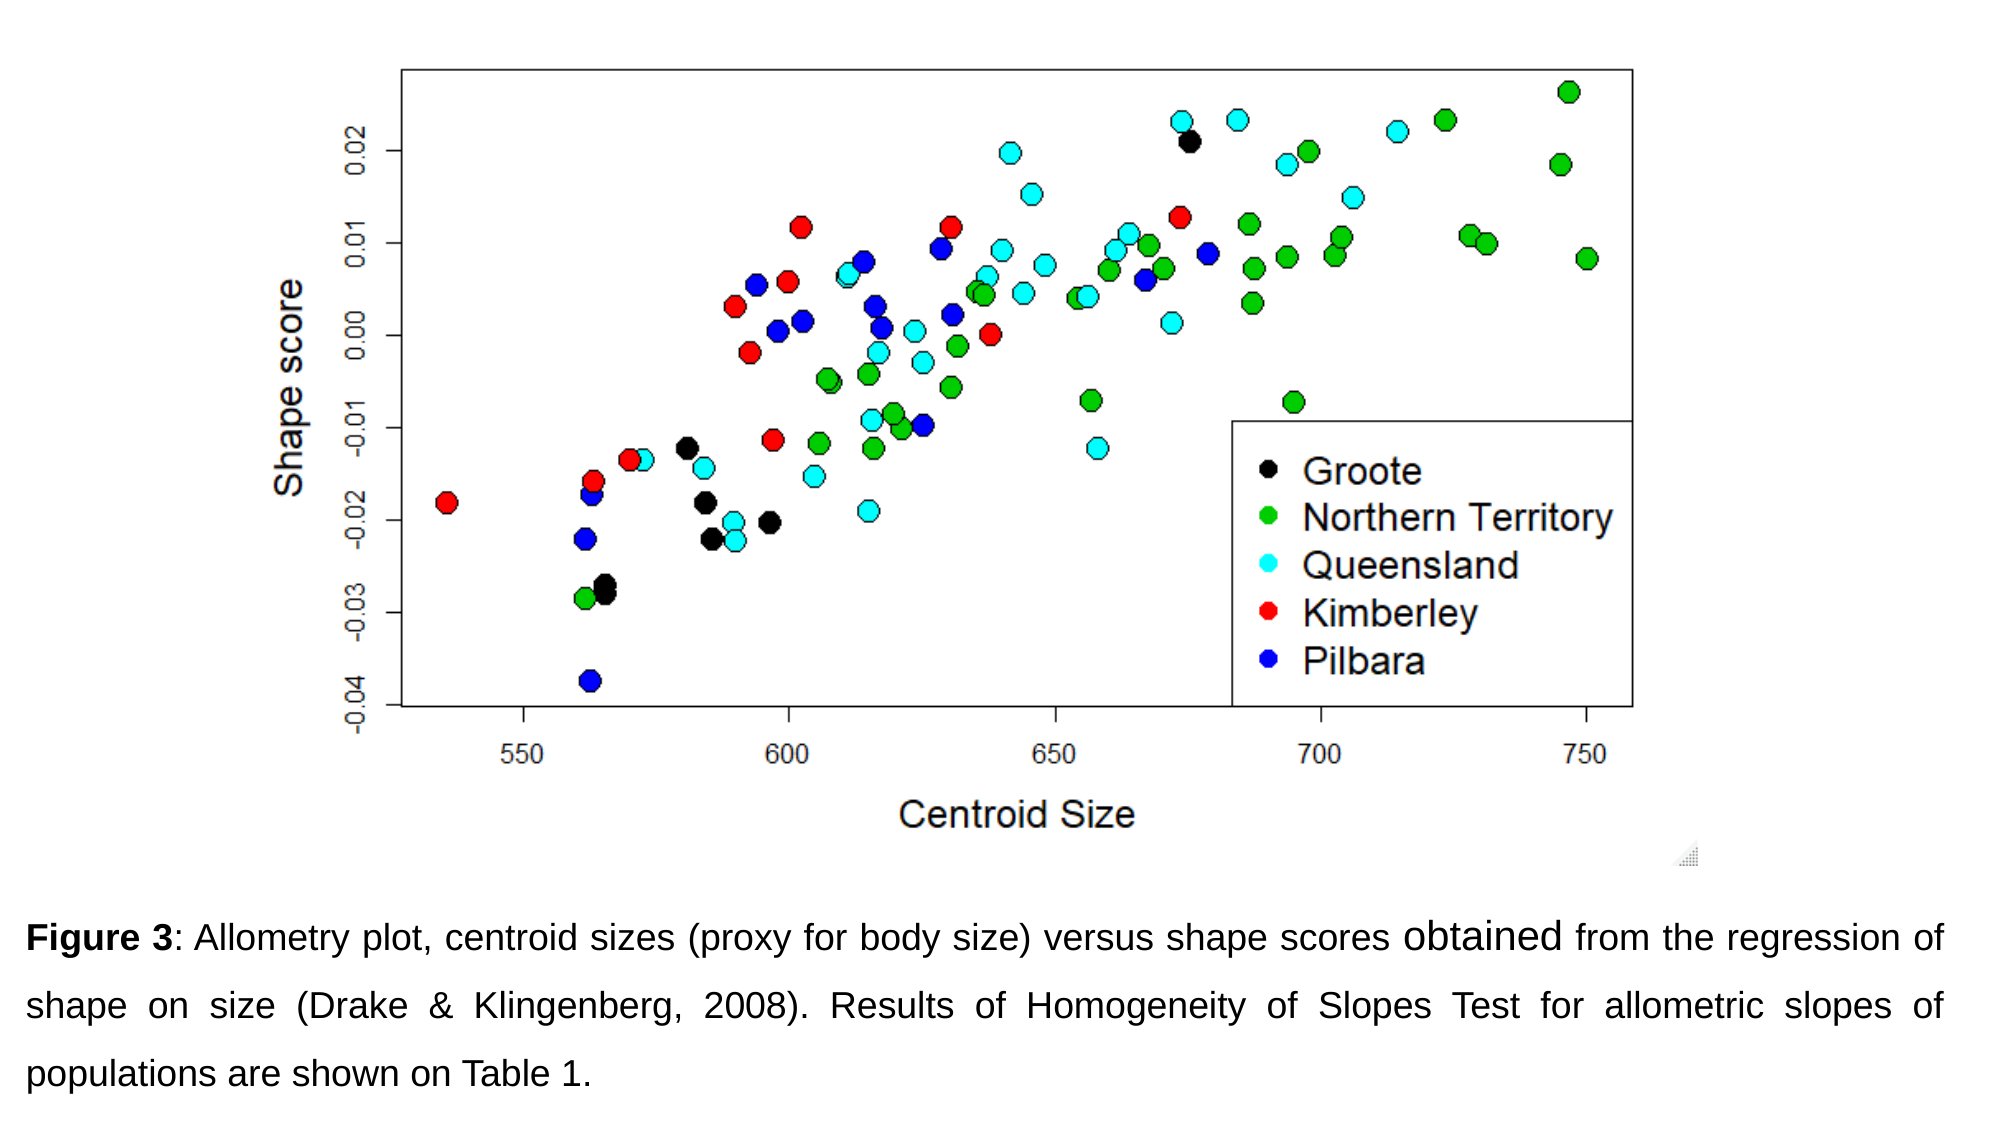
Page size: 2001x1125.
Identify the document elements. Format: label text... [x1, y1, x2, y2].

picture [273, 0, 1698, 866]
text_box Figure 3: Allometry plot, centroid sizes (proxy for body size) versus shape scores obtained from the regression of shape on size (Drake & Klingenberg, 2008). Results of Homogeneity of Slopes Test for allometric slopes of populations are shown on Table 1. [10, 876, 1960, 1102]
